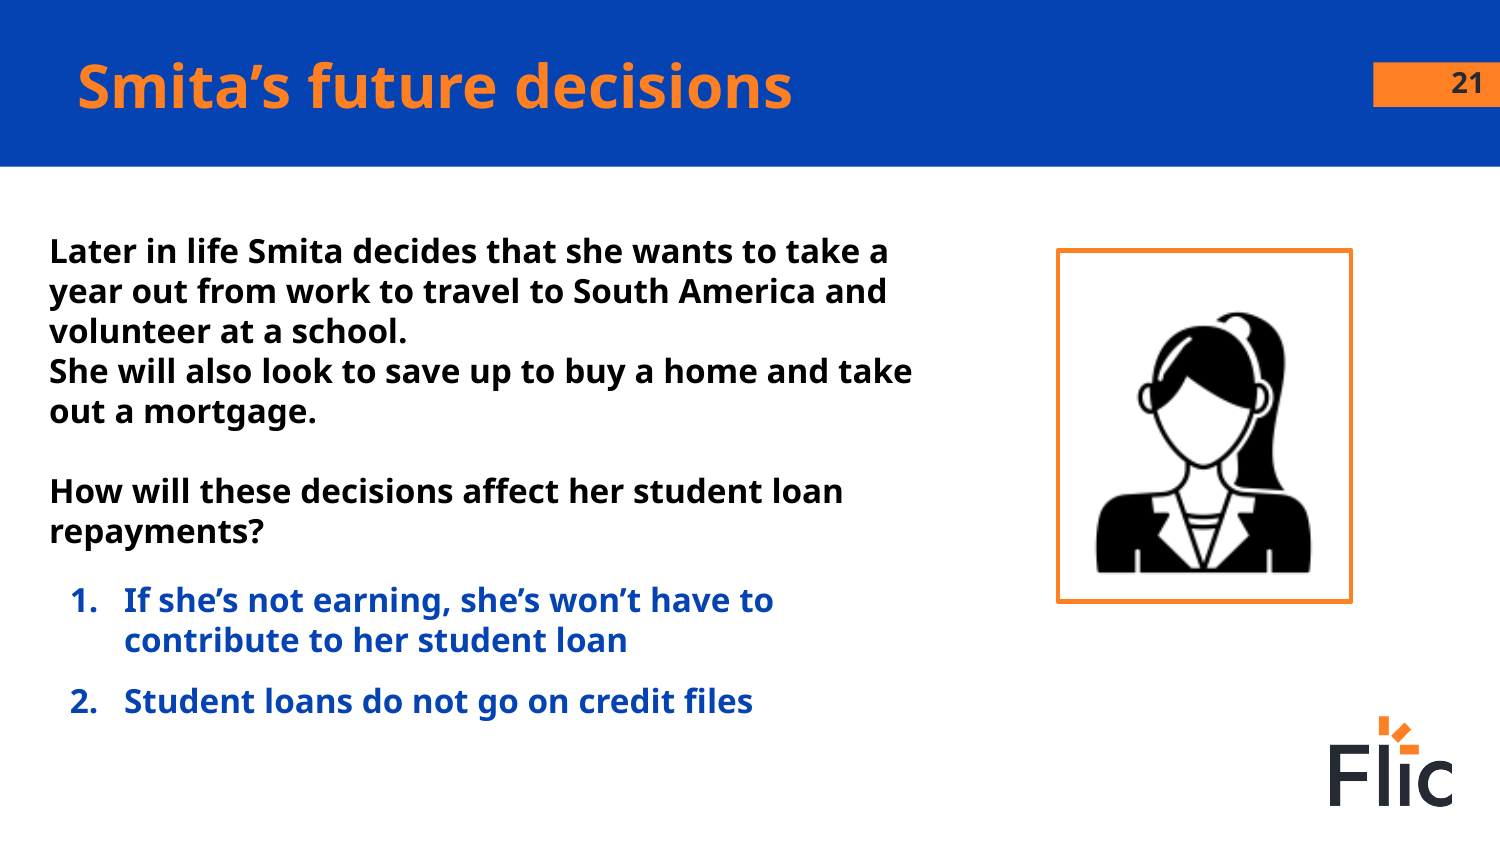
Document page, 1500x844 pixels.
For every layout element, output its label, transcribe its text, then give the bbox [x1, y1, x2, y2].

title Smita’s future decisions [62, 41, 998, 127]
picture [1330, 716, 1452, 807]
slide_number 21 [1410, 49, 1500, 115]
text_box Later in life Smita decides that she wants to take a year out from work to travel to South America and volunteer at a school. She will also look to save up to buy a home and take out a mortgage. How will these decisions affect her student loan repayments? [34, 215, 988, 645]
text_box If she’s not earning, she’s won’t have to contribute to her student loan Student loans do not go on credit files [34, 564, 910, 770]
text_box [988, 243, 1475, 310]
picture [1059, 252, 1350, 600]
